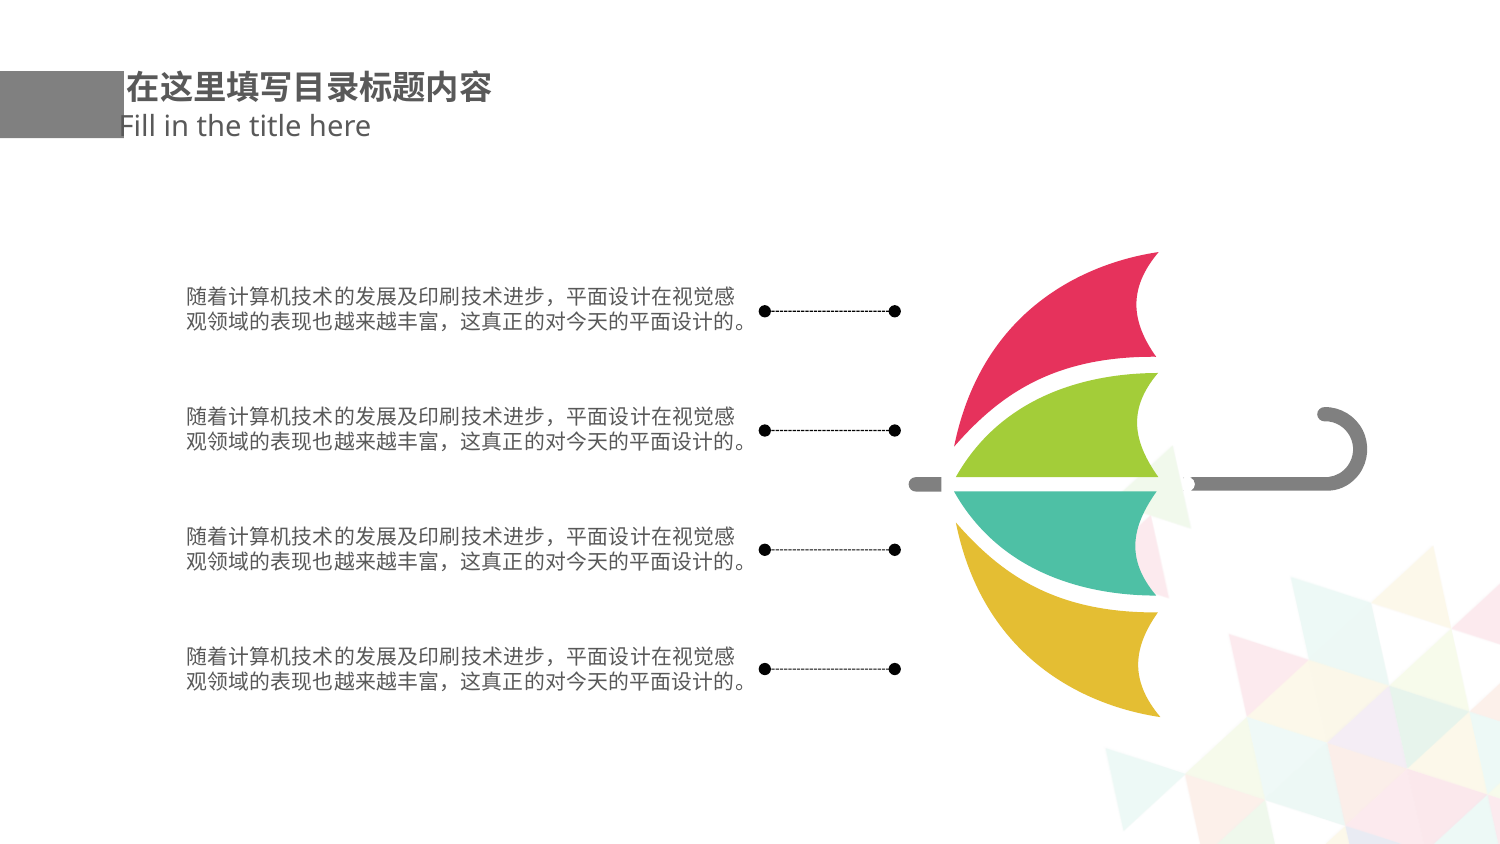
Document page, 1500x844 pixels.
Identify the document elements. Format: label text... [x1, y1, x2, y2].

text_box 随着计算机技术的发展及印刷技术进步，平面设计在视觉感观领域的表现也越来越丰富，这真正的对今天的平面设计的。 [171, 275, 750, 341]
text_box 随着计算机技术的发展及印刷技术进步，平面设计在视觉感观领域的表现也越来越丰富，这真正的对今天的平面设计的。 [171, 636, 750, 701]
picture [0, 0, 1500, 844]
text_box 随着计算机技术的发展及印刷技术进步，平面设计在视觉感观领域的表现也越来越丰富，这真正的对今天的平面设计的。 [171, 516, 750, 581]
text_box 随着计算机技术的发展及印刷技术进步，平面设计在视觉感观领域的表现也越来越丰富，这真正的对今天的平面设计的。 [171, 396, 750, 461]
text_box Fill in the title here [103, 99, 387, 150]
text_box 在这里填写目录标题内容 [112, 59, 538, 114]
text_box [908, 251, 1368, 718]
text_box [0, 70, 112, 139]
